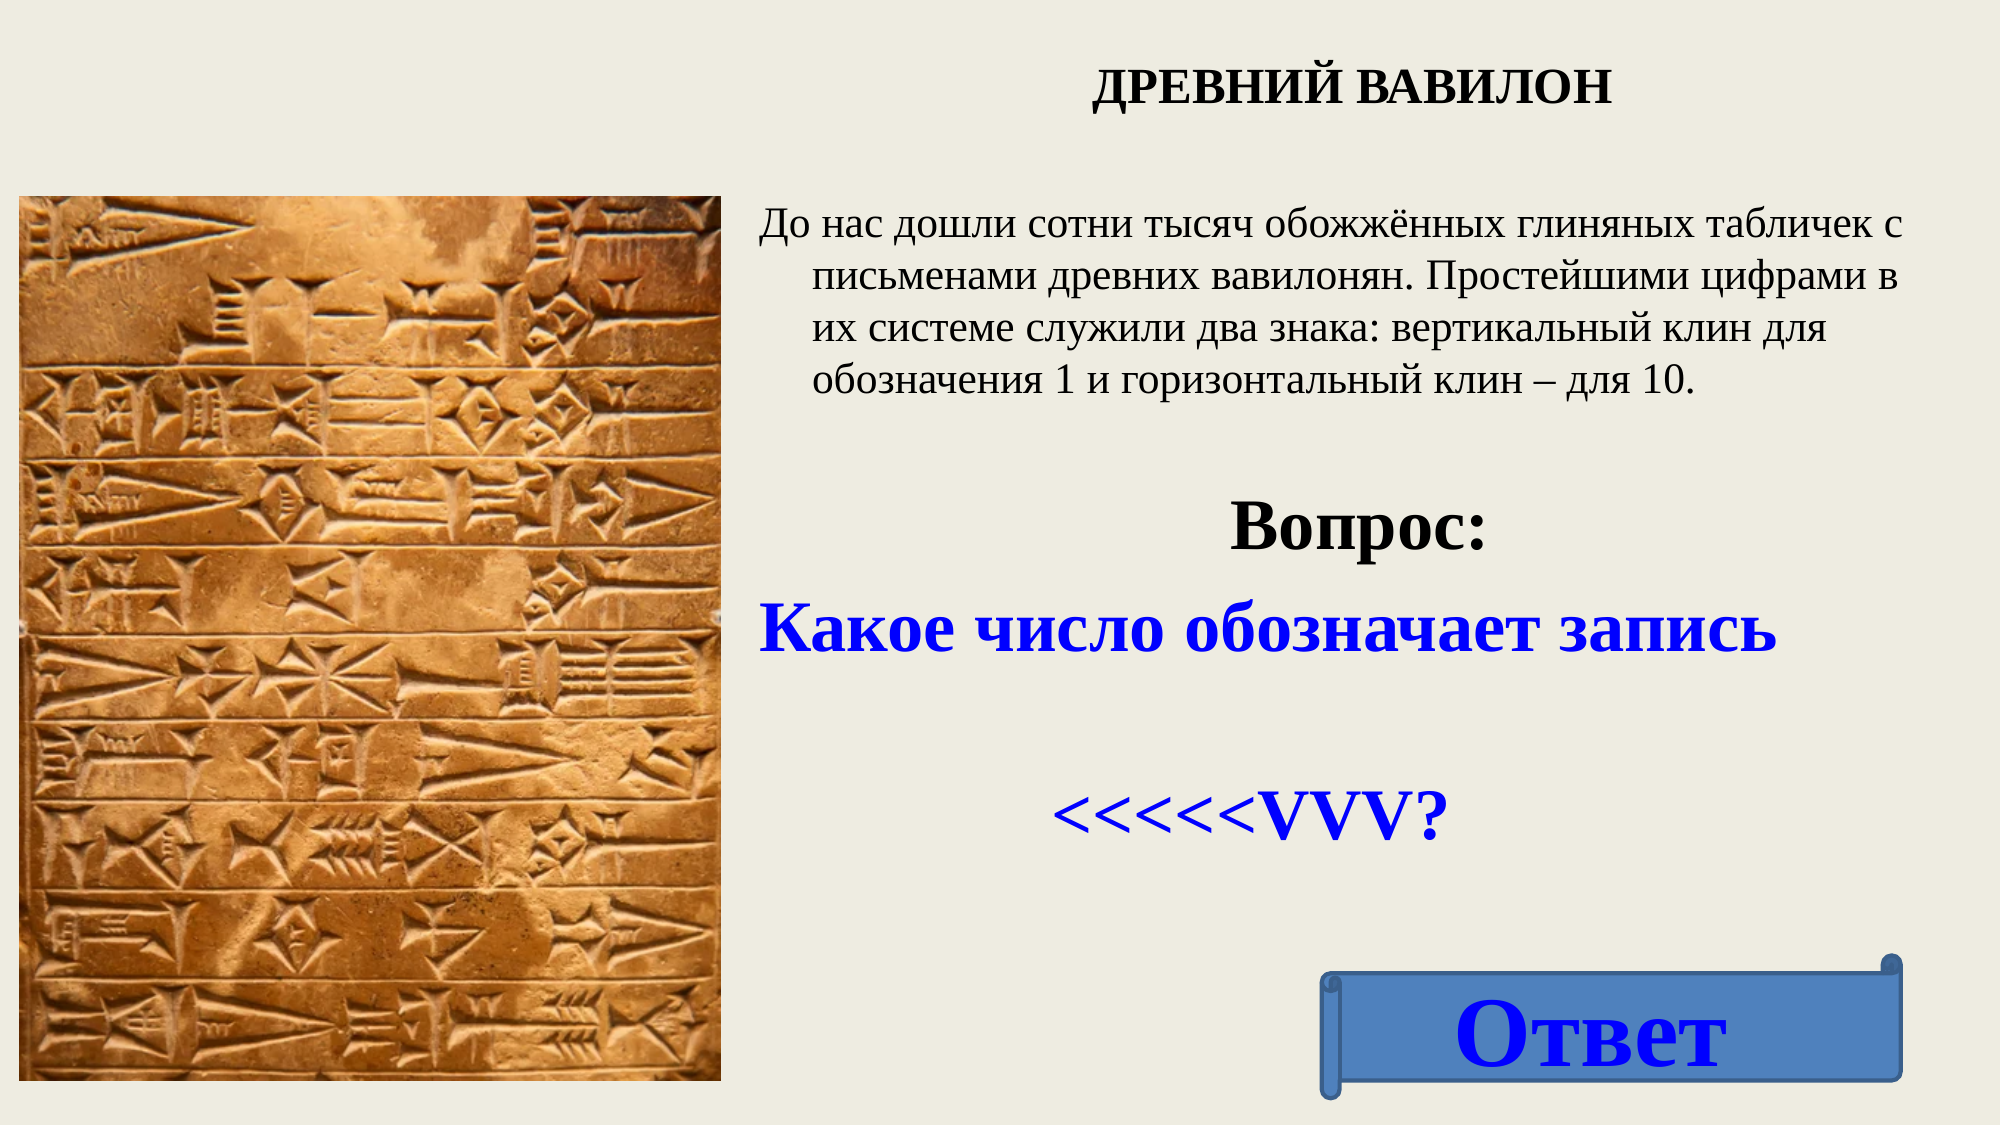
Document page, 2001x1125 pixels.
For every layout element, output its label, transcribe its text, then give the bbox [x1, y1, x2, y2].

text_box Ответ [1319, 953, 1903, 1101]
picture [19, 196, 722, 1081]
list ДРЕВНИЙ ВАВИЛОН До нас дошли сотни тысяч обожжённых глиняных табличек с письменами древних вавилонян. Простейшими цифрами в их системе служили два знака: вертикальный клин для обозначения 1 и горизонтальный клин – для 10. Вопрос: Какое число обозначает запись <<<<<VVV? [744, 45, 1962, 865]
